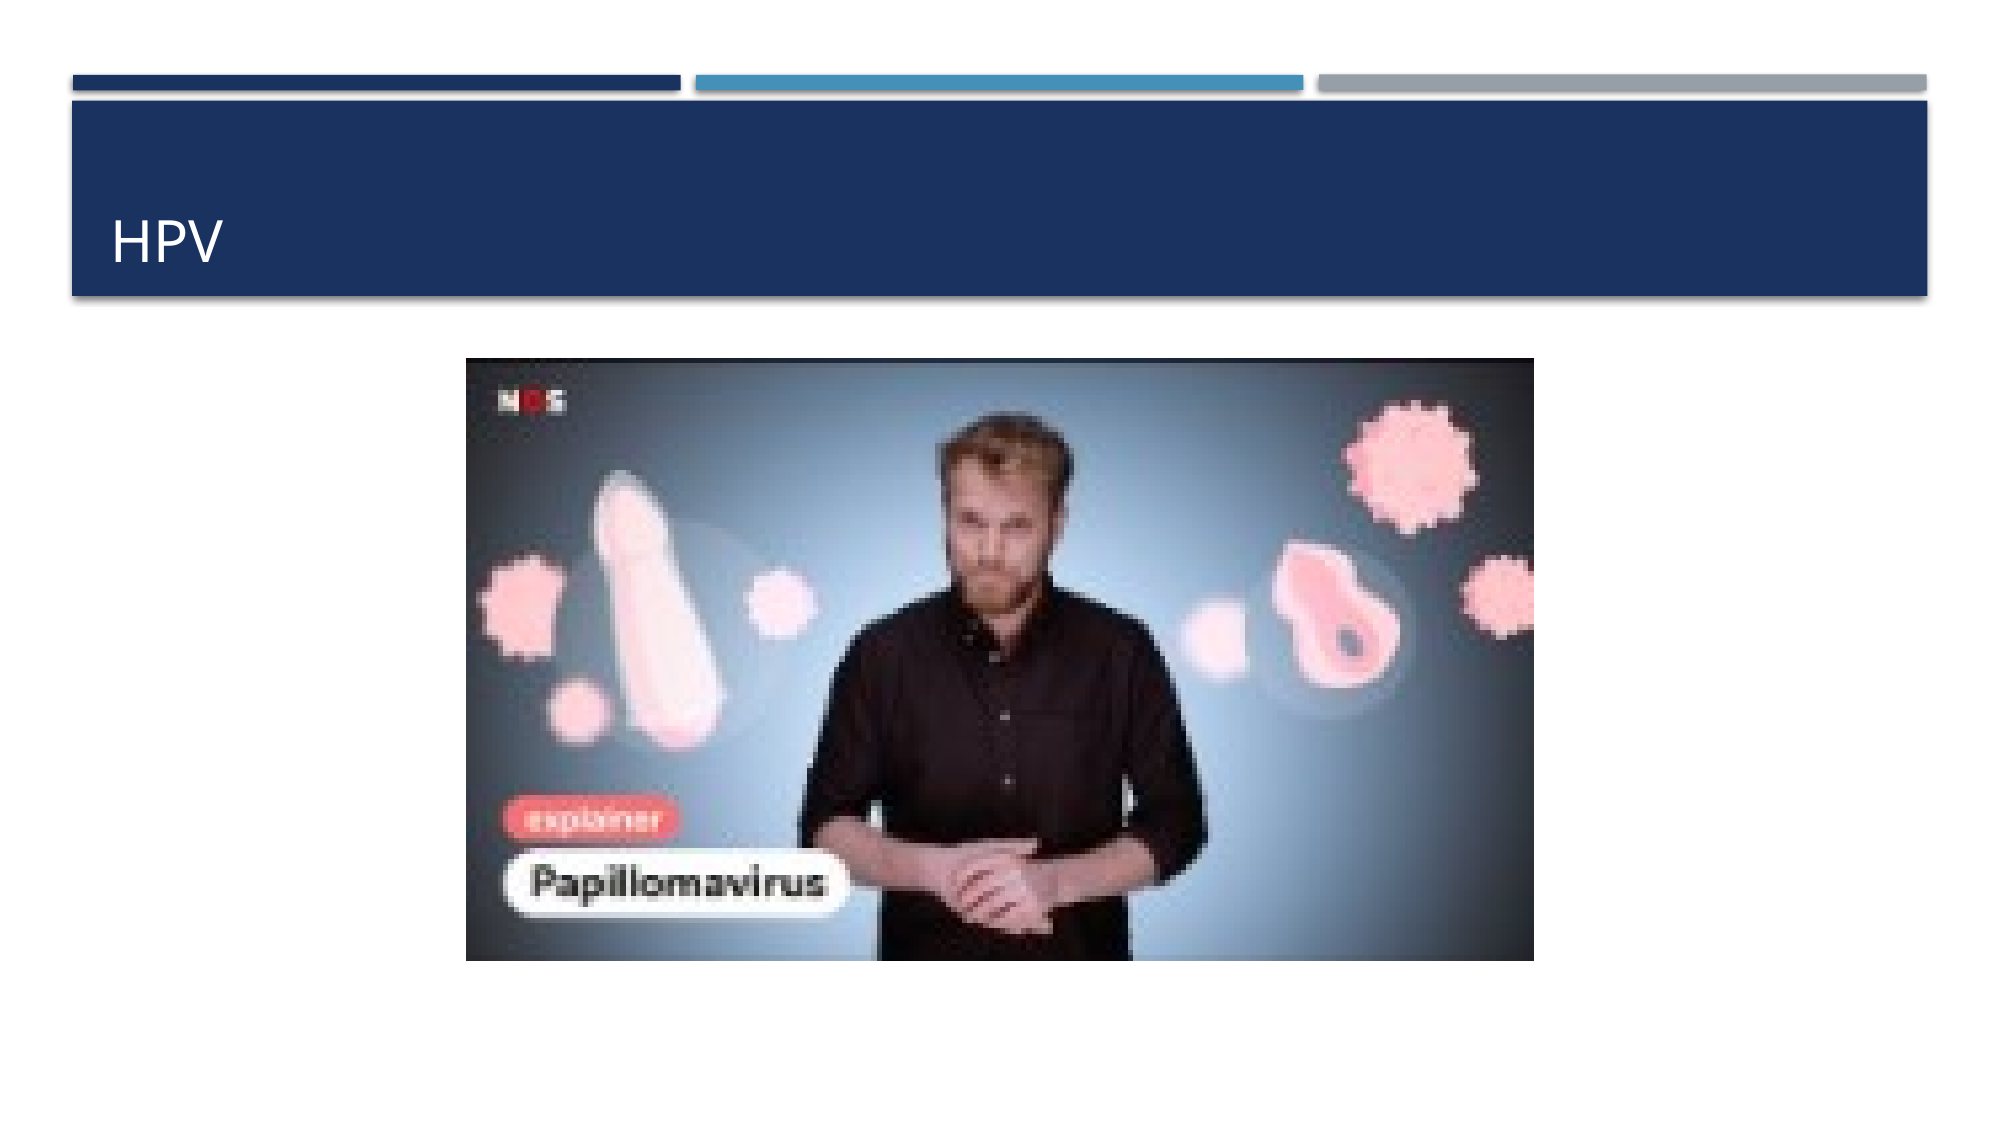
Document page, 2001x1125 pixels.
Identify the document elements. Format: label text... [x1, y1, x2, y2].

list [465, 357, 1535, 962]
title HPV [95, 115, 1905, 282]
